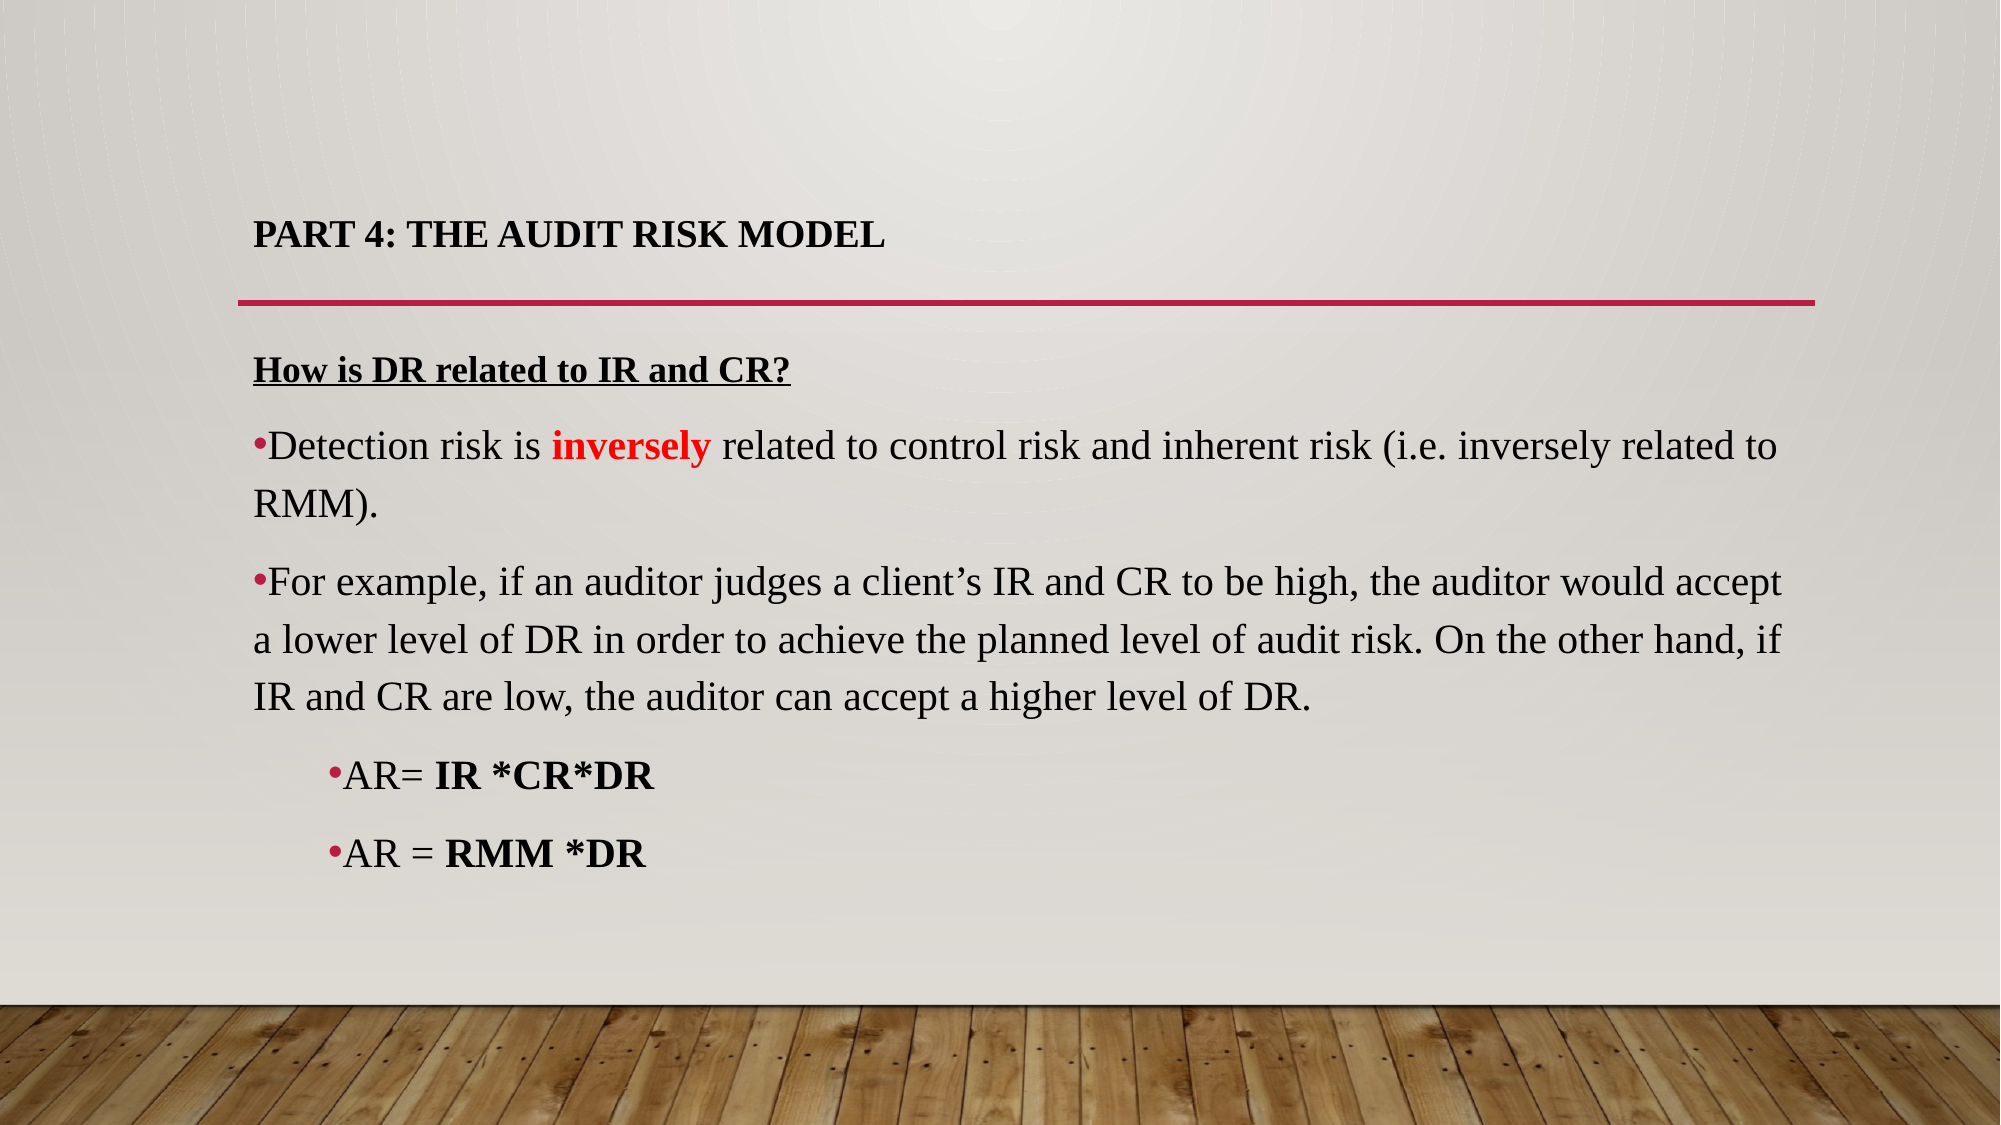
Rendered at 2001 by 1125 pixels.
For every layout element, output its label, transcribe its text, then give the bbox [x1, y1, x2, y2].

list How is DR related to IR and CR? Detection risk is inversely related to control risk and inherent risk (i.e. inversely related to RMM). For example, if an auditor judges a client’s IR and CR to be high, the auditor would accept a lower level of DR in order to achieve the planned level of audit risk. On the other hand, if IR and CR are low, the auditor can accept a higher level of DR. AR= IR *CR*DR AR = RMM *DR [238, 330, 1814, 1009]
picture [0, 1005, 2000, 1125]
title Part 4: The Audit Risk Model [238, 193, 1814, 305]
